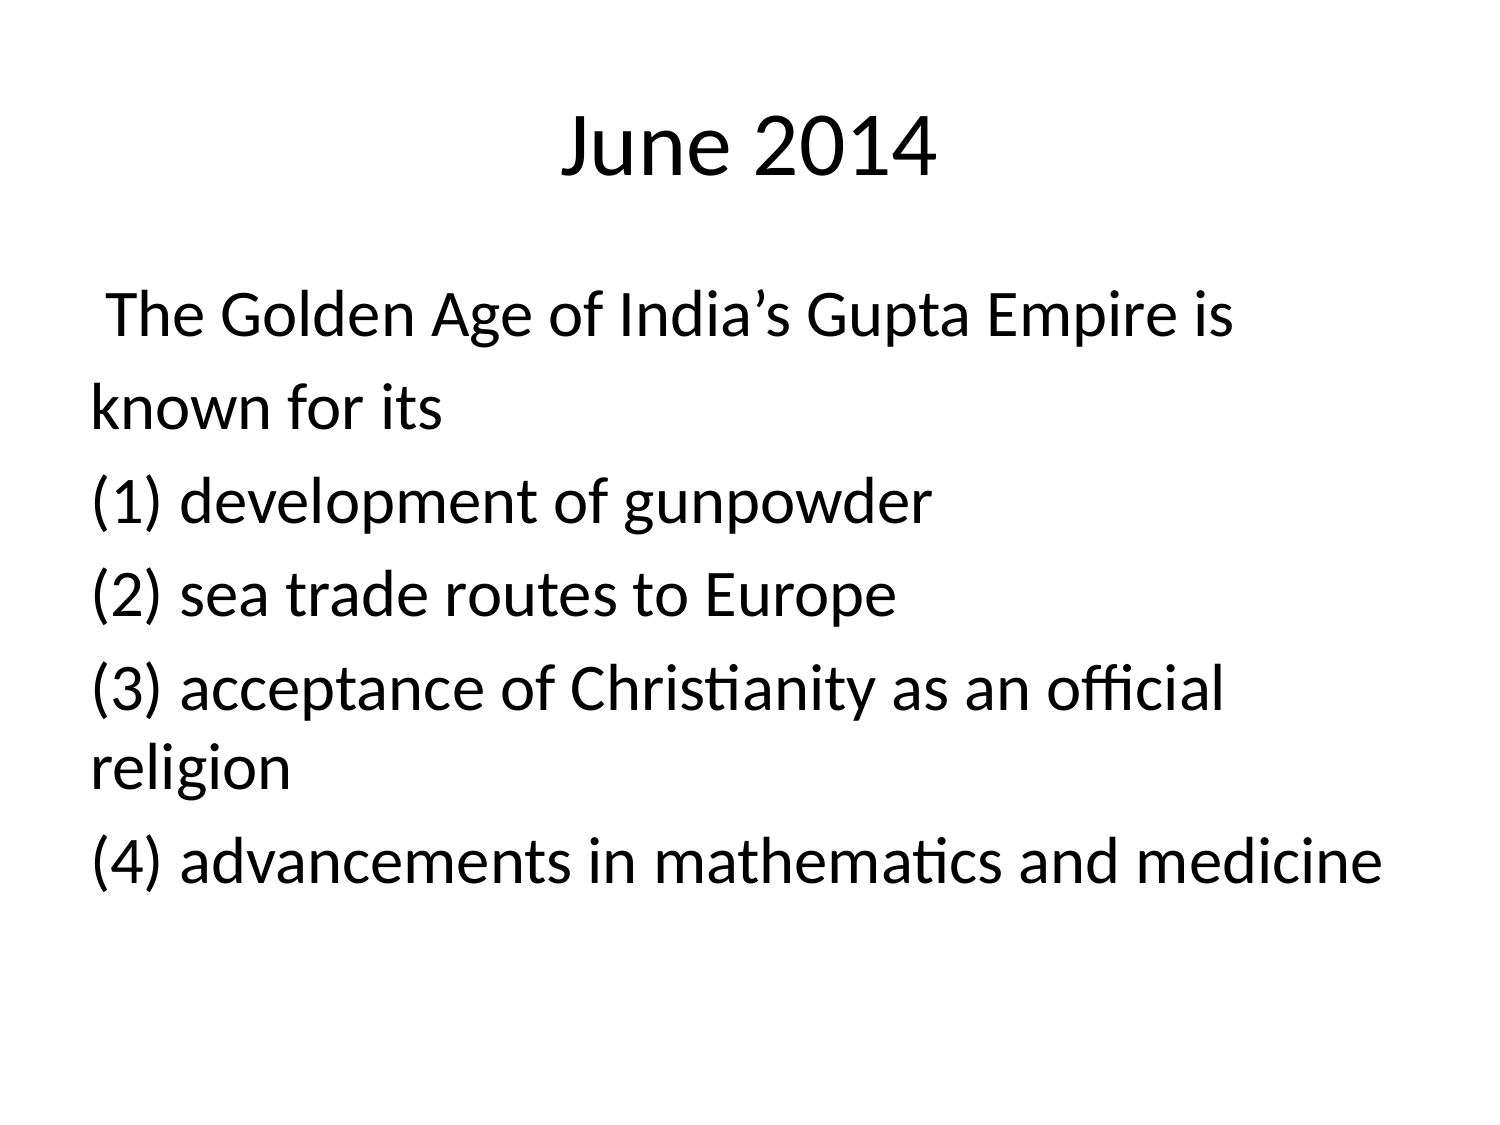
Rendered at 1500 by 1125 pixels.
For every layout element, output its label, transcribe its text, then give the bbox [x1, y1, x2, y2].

title June 2014 [75, 45, 1425, 233]
list The Golden Age of India’s Gupta Empire is known for its (1) development of gunpowder (2) sea trade routes to Europe (3) acceptance of Christianity as an official religion (4) advancements in mathematics and medicine [75, 262, 1425, 1005]
